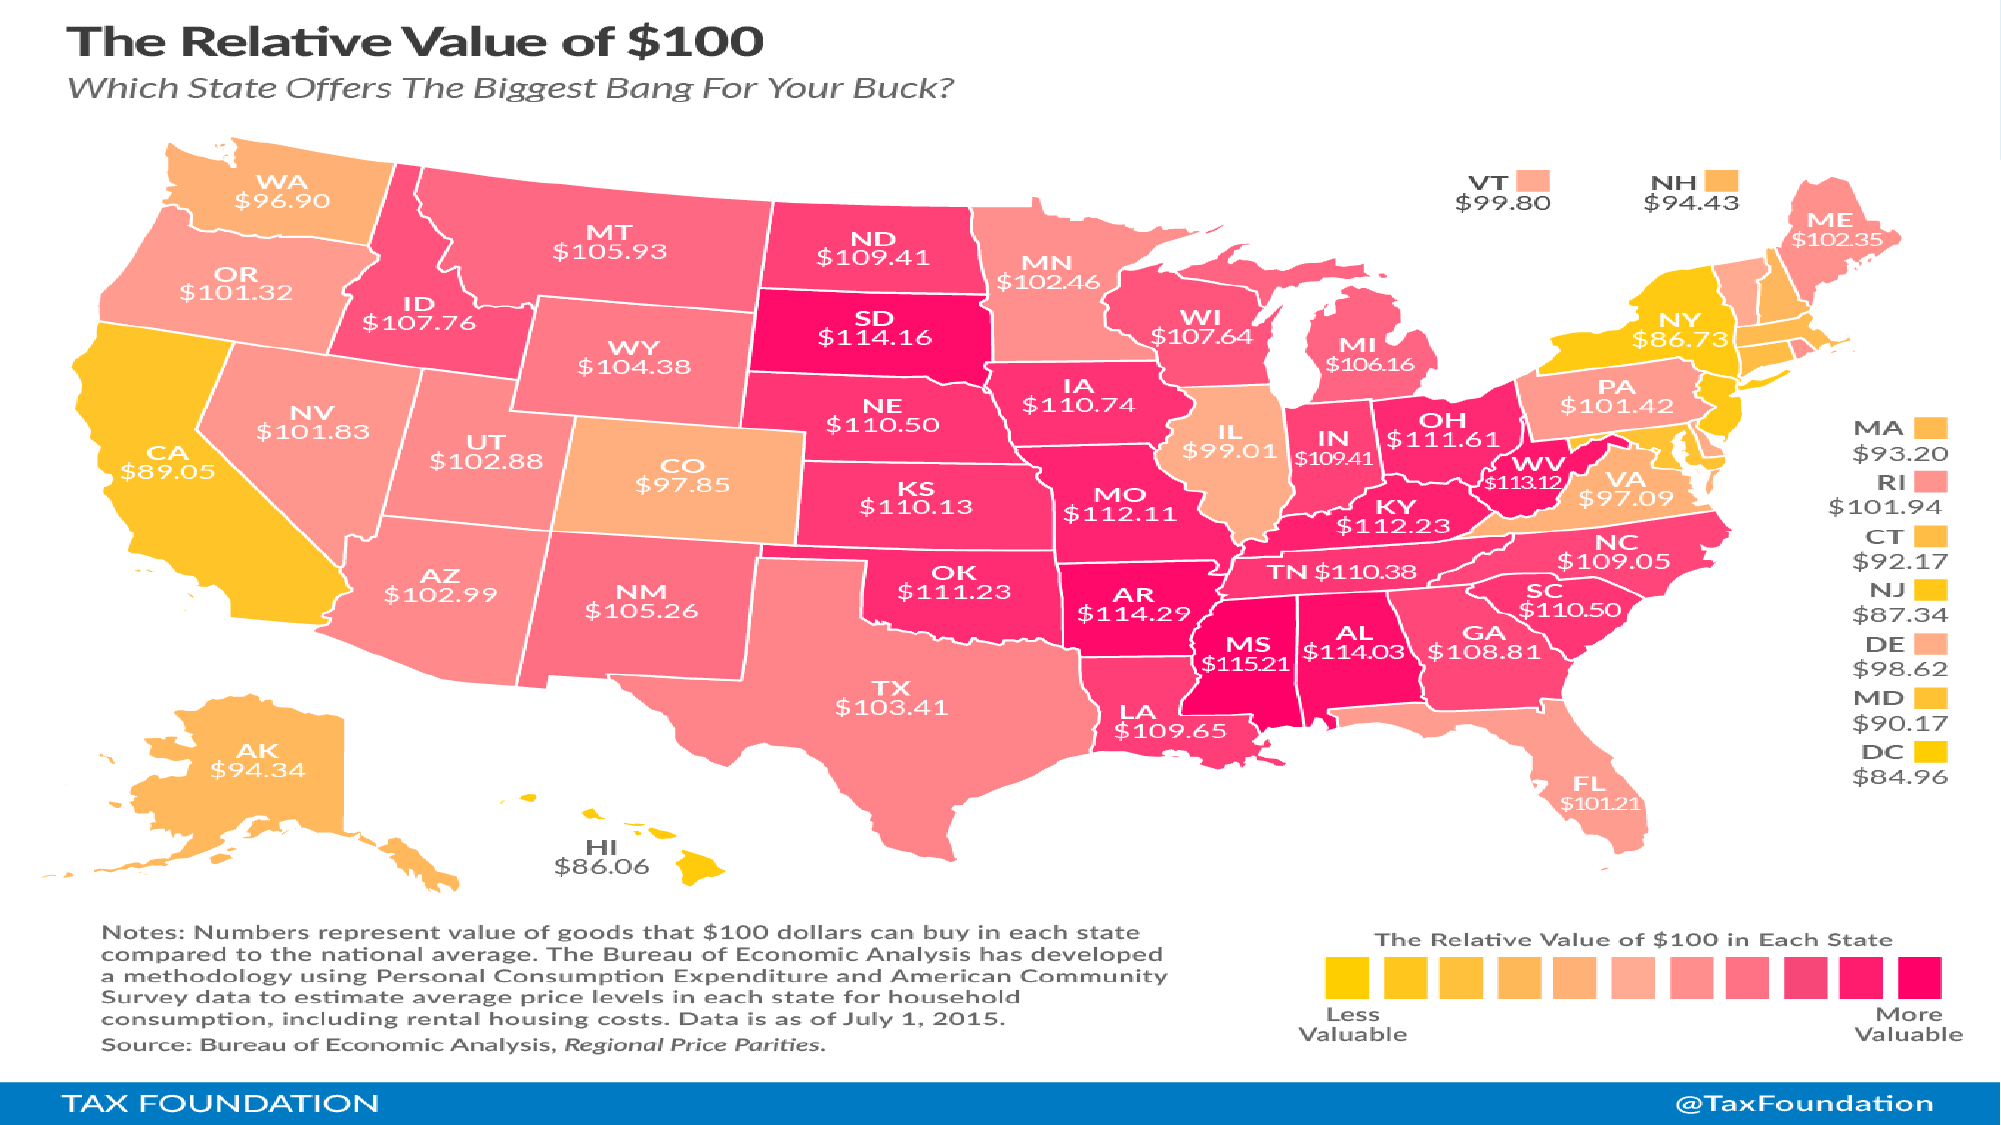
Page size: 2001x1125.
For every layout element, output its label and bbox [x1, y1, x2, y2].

list [0, 0, 2000, 1125]
